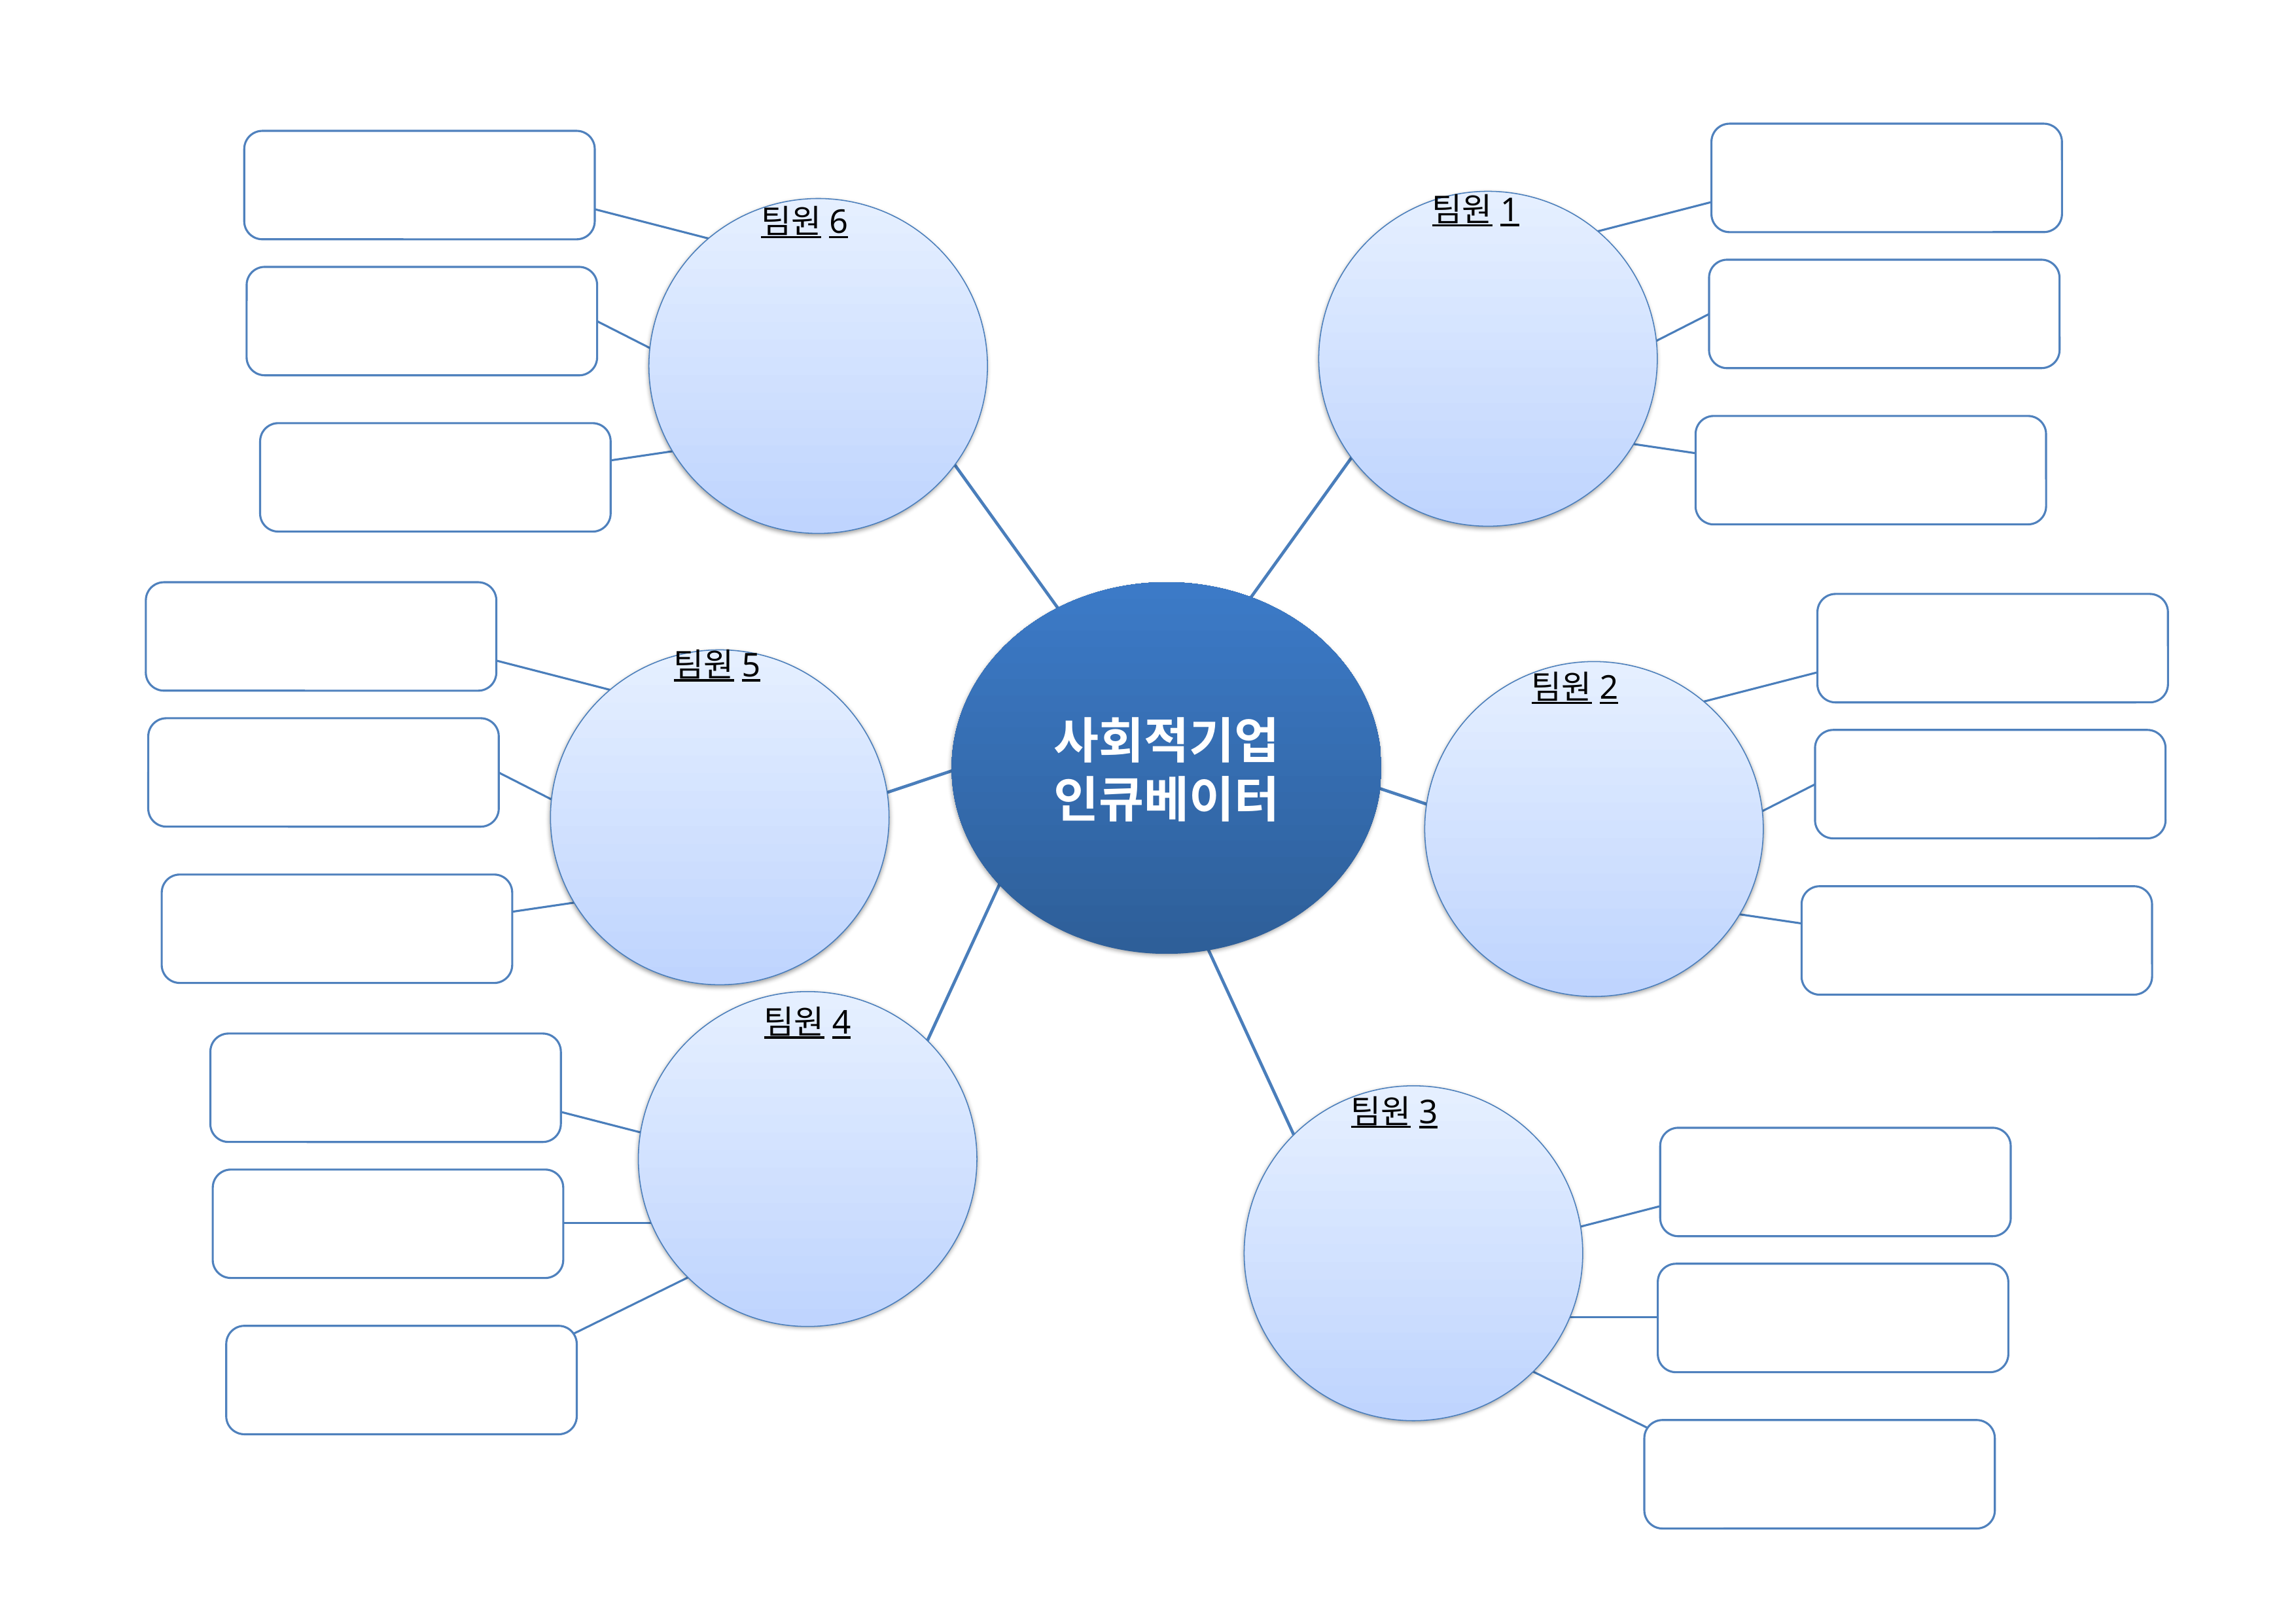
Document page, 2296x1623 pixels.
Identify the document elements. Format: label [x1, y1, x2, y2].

text_box [145, 123, 2168, 1529]
